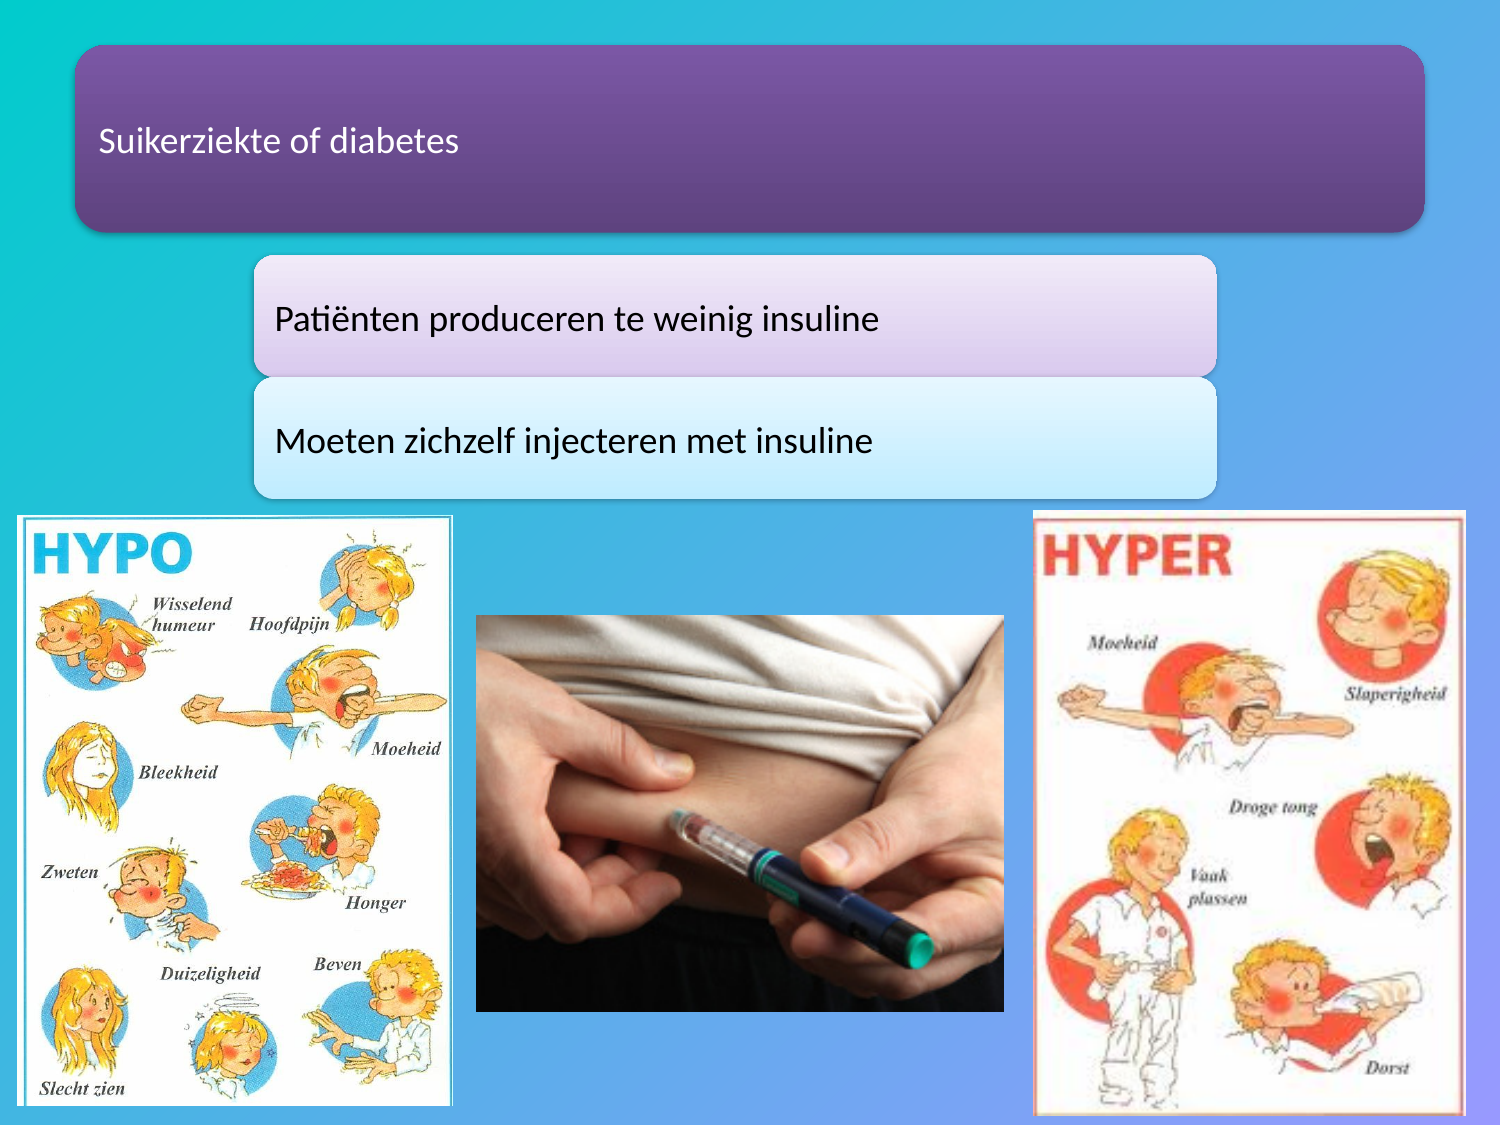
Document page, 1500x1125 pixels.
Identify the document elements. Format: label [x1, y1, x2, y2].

picture [17, 515, 453, 1106]
picture [476, 614, 1004, 1012]
picture [1033, 510, 1466, 1116]
list [253, 255, 1218, 500]
text_box [74, 44, 1426, 233]
